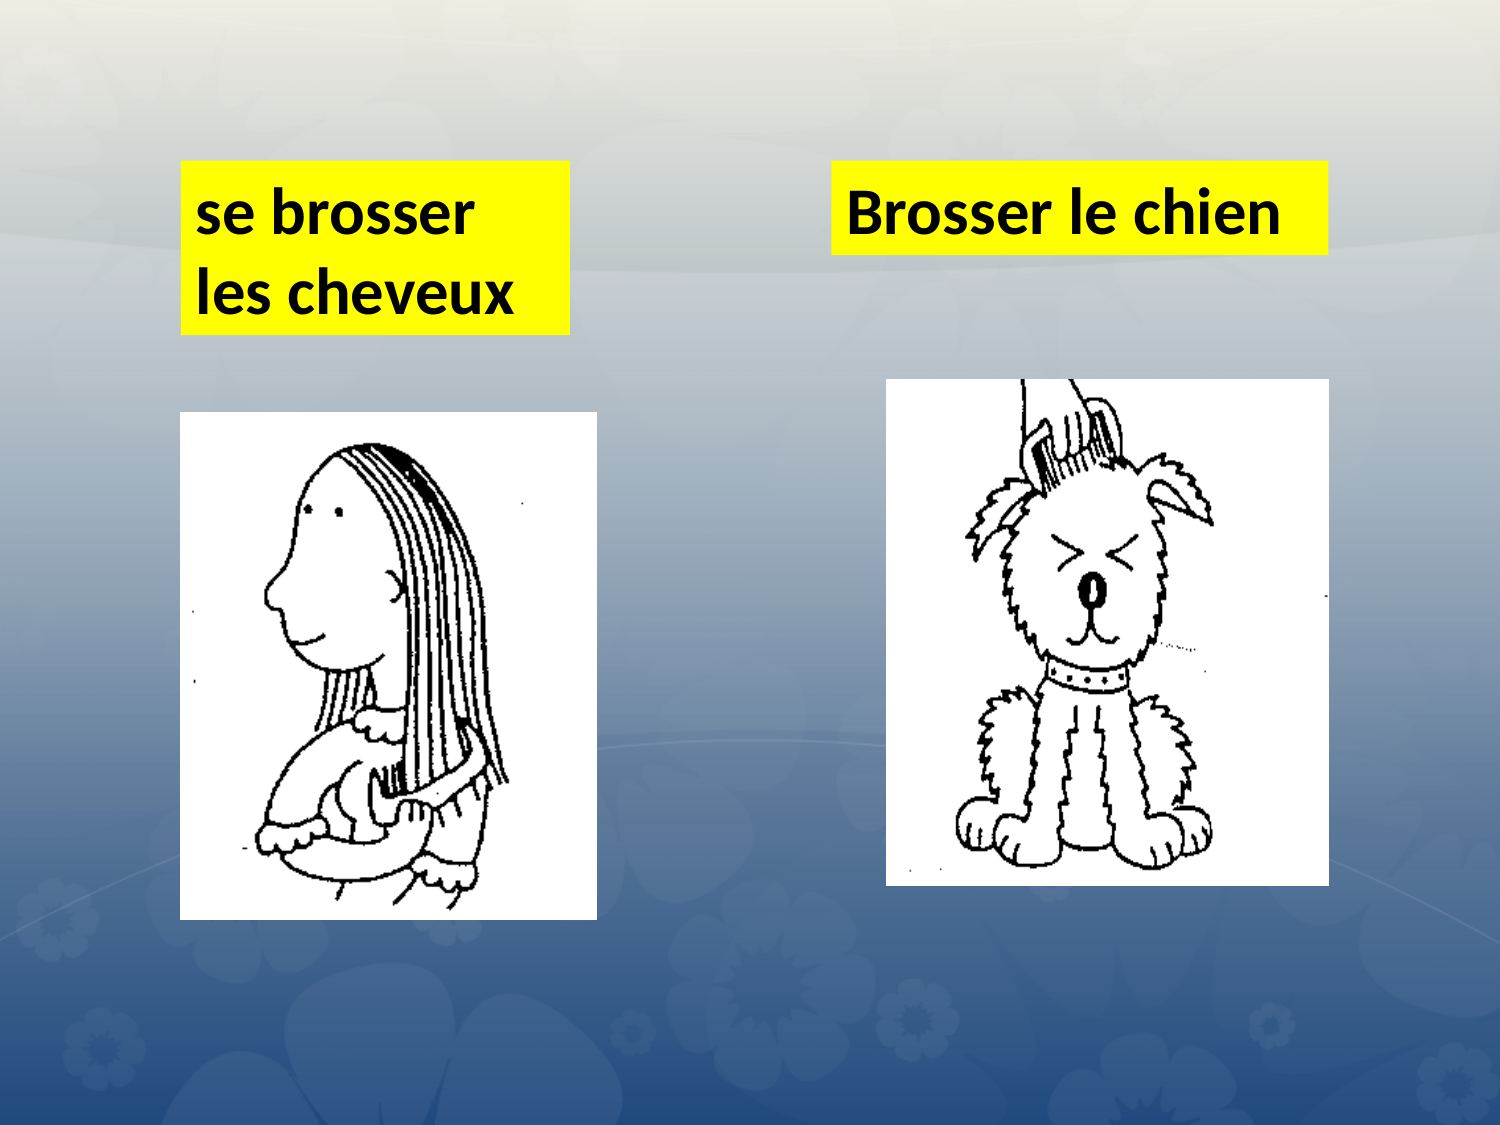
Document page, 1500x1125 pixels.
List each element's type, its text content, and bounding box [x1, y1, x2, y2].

text_box Brosser le chien [831, 160, 1329, 256]
text_box se brosser les cheveux [180, 160, 570, 336]
picture [0, 0, 1500, 1125]
